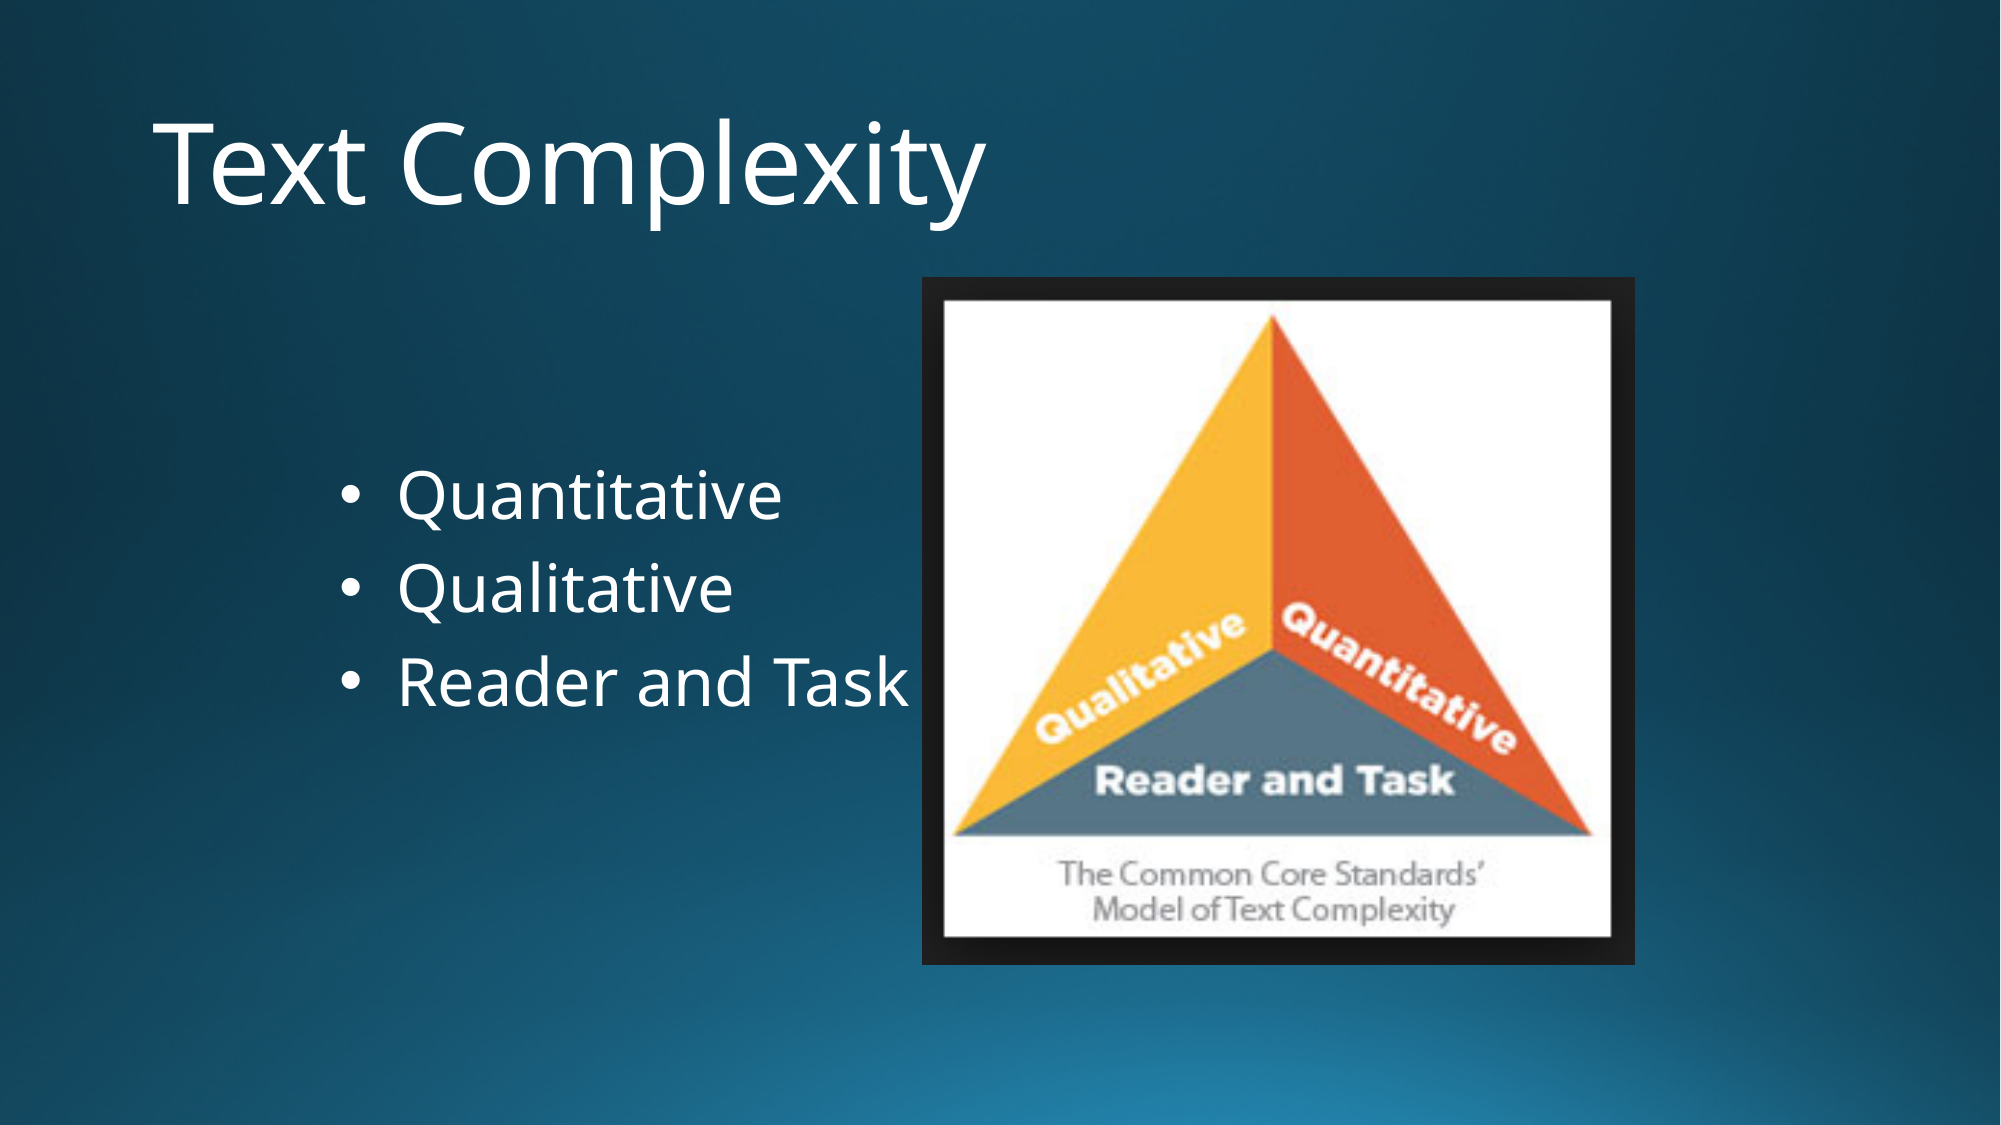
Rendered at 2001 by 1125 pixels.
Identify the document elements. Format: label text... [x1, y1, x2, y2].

picture [0, 0, 2001, 1125]
text_box Quantitative Qualitative Reader and Task [324, 258, 1675, 1002]
title Text Complexity [137, 59, 1863, 278]
